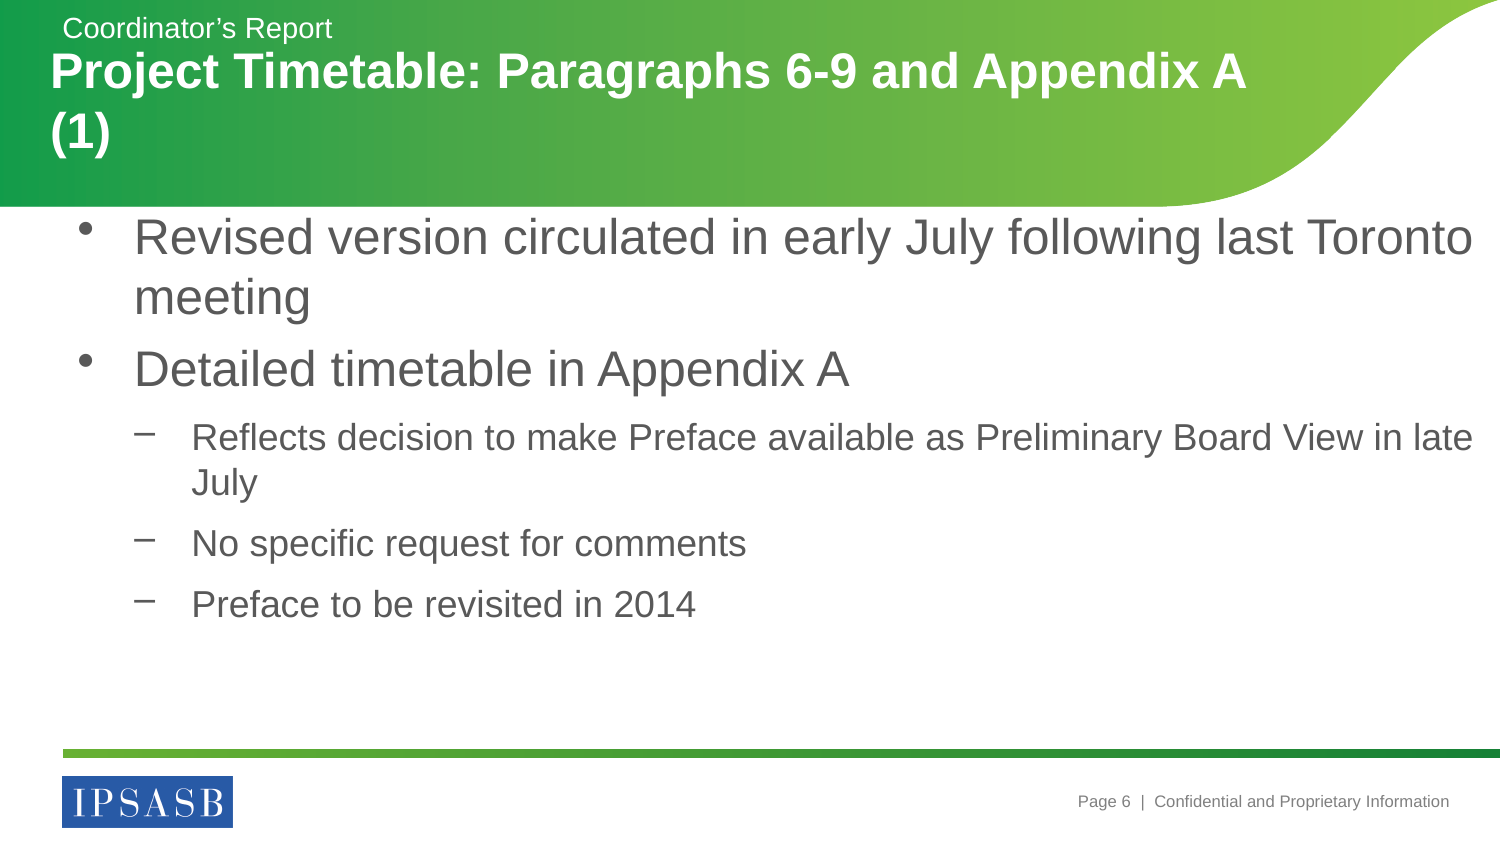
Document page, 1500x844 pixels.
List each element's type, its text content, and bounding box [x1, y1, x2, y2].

picture [0, 0, 1500, 207]
list Revised version circulated in early July following last Toronto meeting Detailed timetable in Appendix A Reflects decision to make Preface available as Preliminary Board View in late July No specific request for comments Preface to be revisited in 2014 [62, 196, 1500, 724]
subtitle Coordinator’s Report [62, 9, 500, 38]
picture [62, 776, 233, 828]
title Project Timetable: Paragraphs 6-9 and Appendix A (1) [50, 59, 1300, 138]
